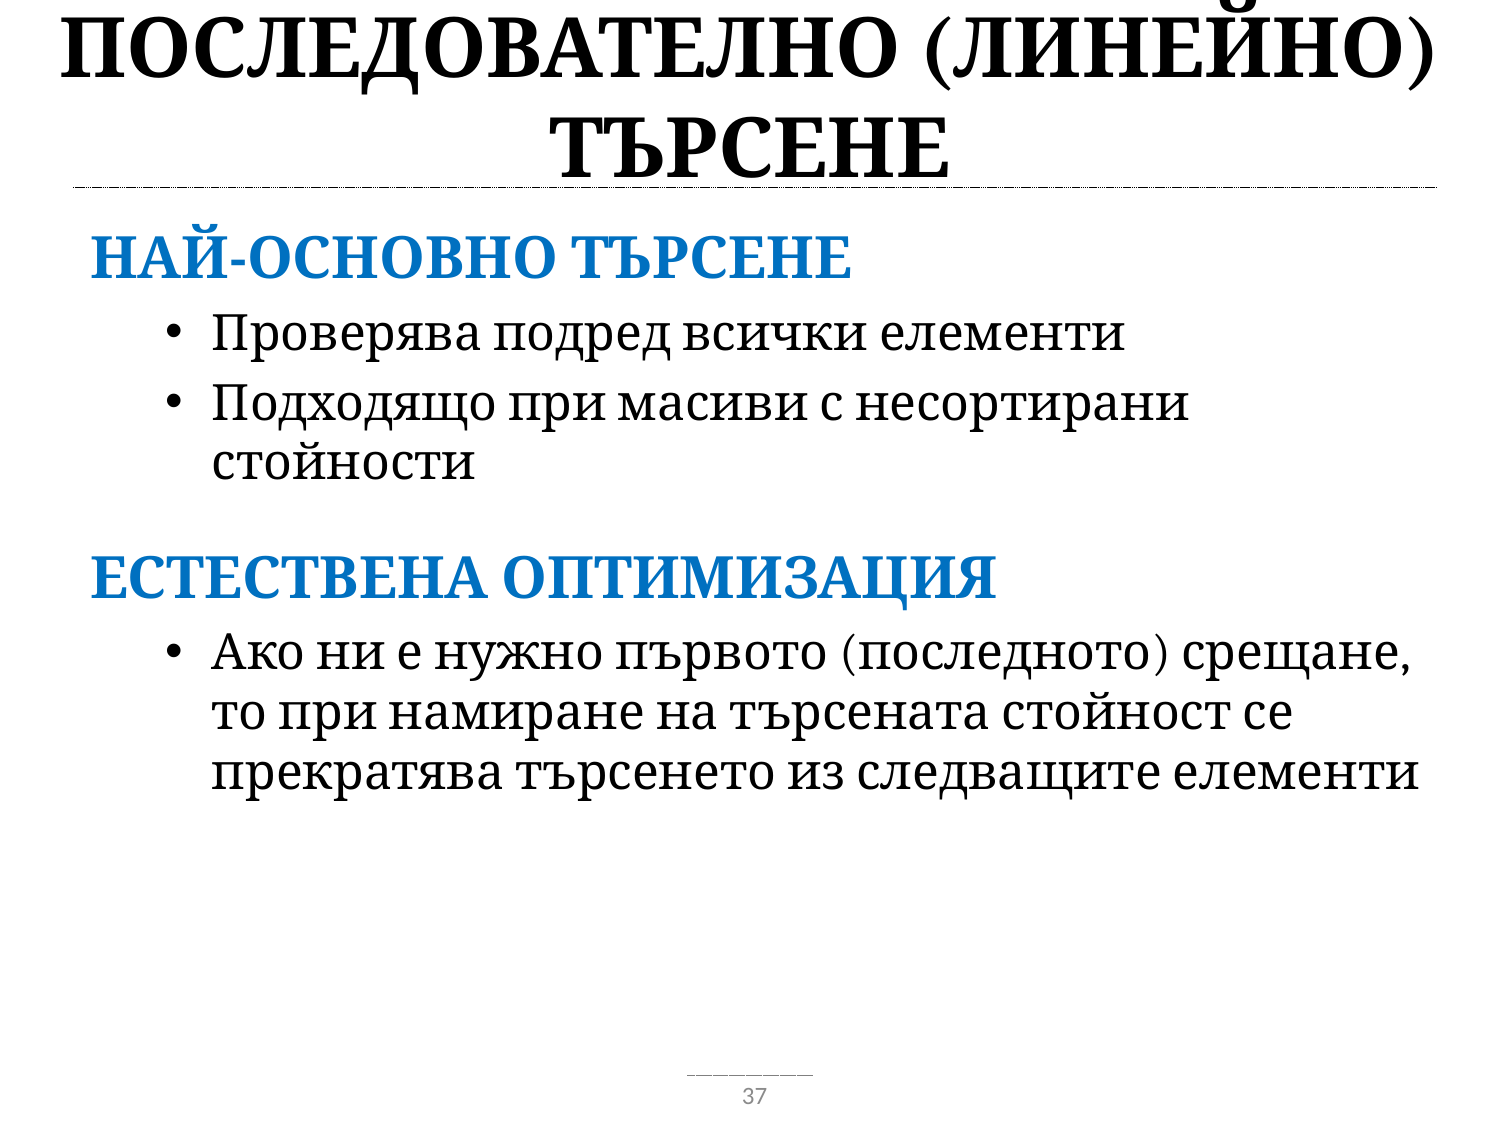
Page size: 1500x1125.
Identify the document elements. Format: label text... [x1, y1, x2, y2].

list Най-основно търсене Проверява подред всички елементи Подходящо при масиви с несортирани стойности Естествена оптимизация Ако ни е нужно първото (последното) срещане, то при намиране на търсената стойност се прекратява търсенето из следващите елементи [75, 212, 1450, 1063]
slide_number 37 [579, 1065, 930, 1125]
title Последователно (линейно) търсене [0, 0, 1500, 188]
